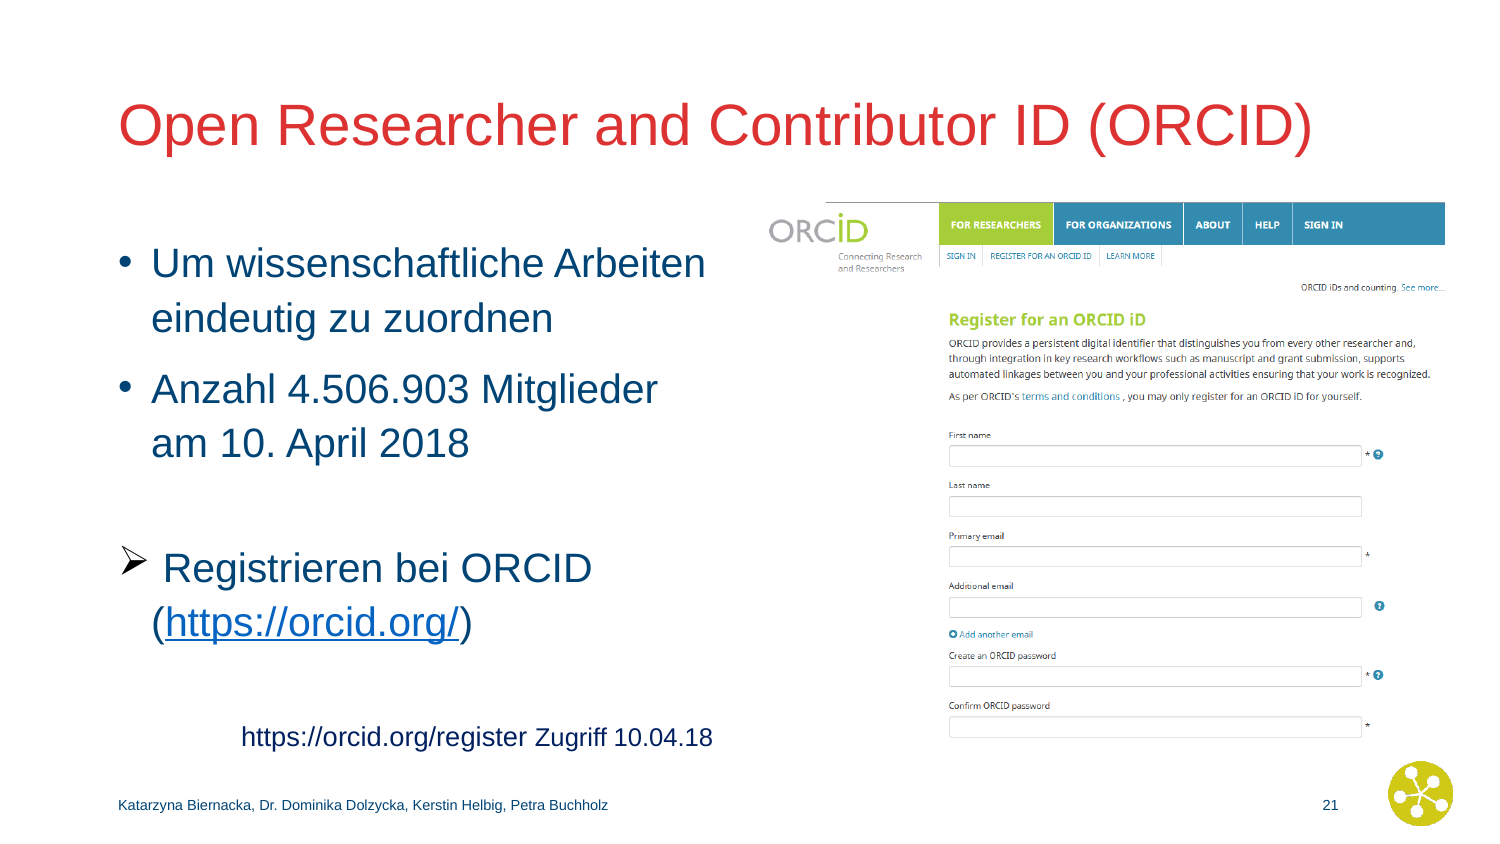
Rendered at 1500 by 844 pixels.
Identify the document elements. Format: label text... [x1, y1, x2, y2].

list Um wissenschaftliche Arbeiten eindeutig zu zuordnen Anzahl 4.506.903 Mitglieder am 10. April 2018 Registrieren bei ORCID (https://orcid.org/) https://orcid.org/register Zugriff 10.04.18 [103, 224, 1397, 760]
picture [759, 202, 1445, 740]
slide_number 20 [1016, 782, 1354, 827]
picture [1388, 761, 1453, 826]
footer Katarzyna Biernacka, Dr. Dominika Dolzycka, Kerstin Helbig, Petra Buchholz [103, 782, 742, 827]
title Open Researcher and Contributor ID (ORCID) [103, 44, 1397, 208]
